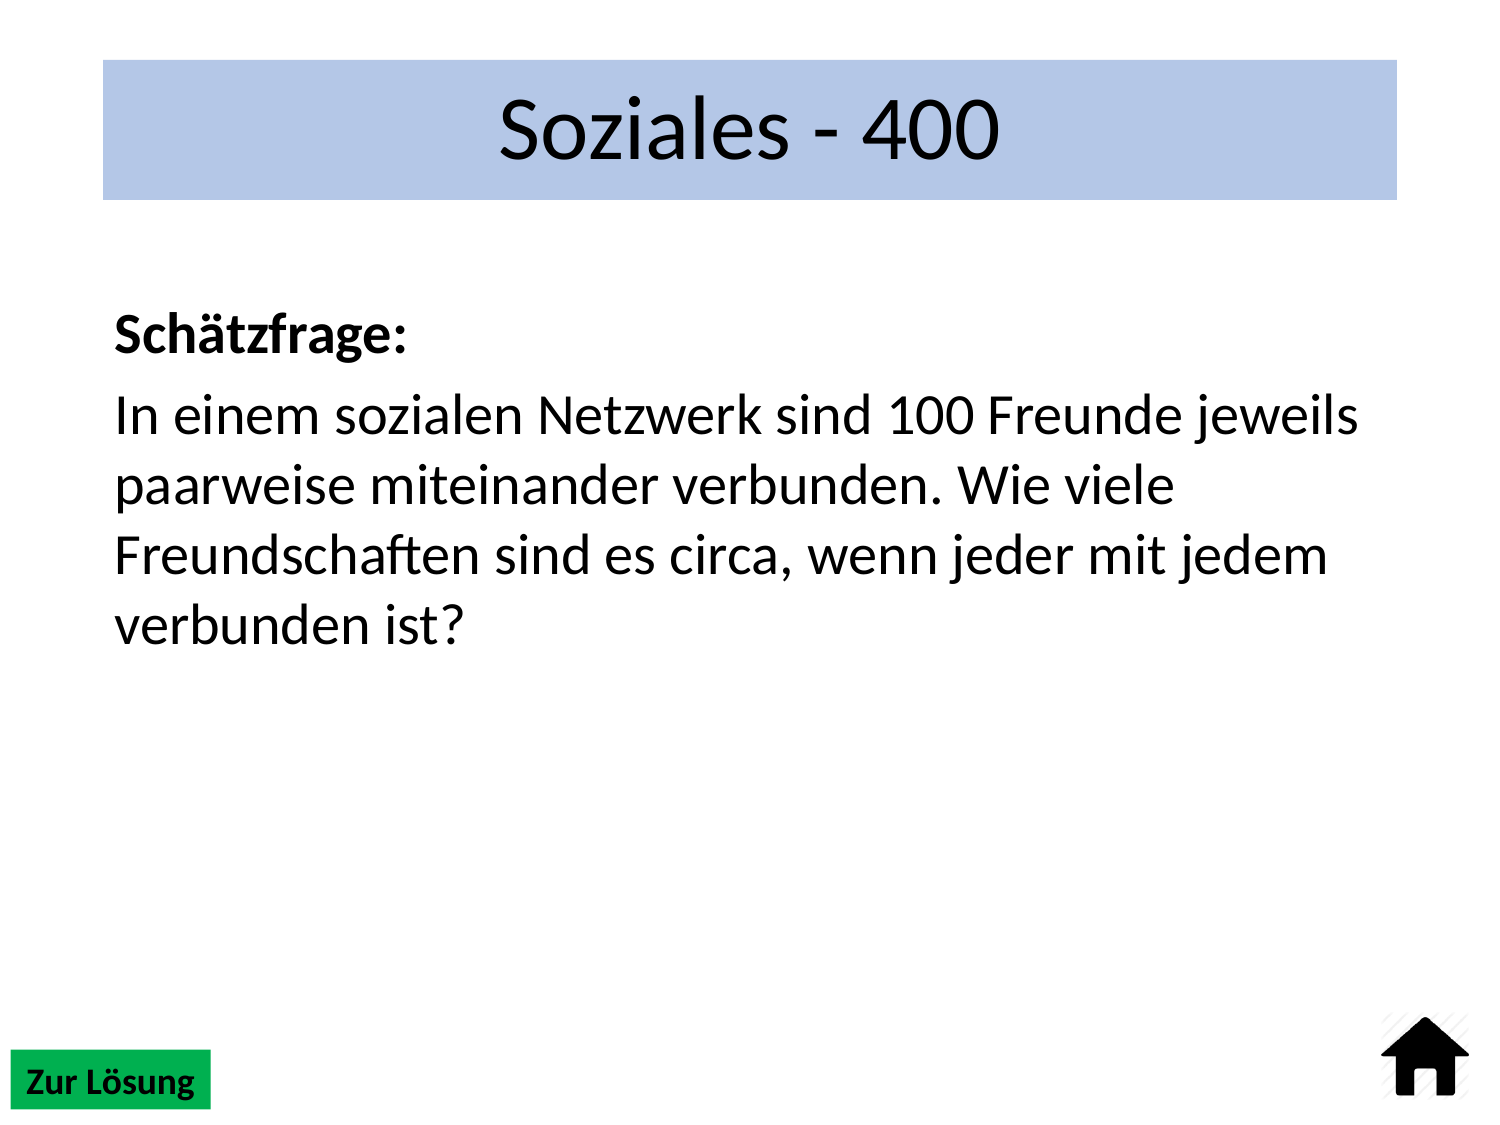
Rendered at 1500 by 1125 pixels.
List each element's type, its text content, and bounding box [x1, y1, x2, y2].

title Soziales - 400 [103, 59, 1397, 200]
picture [1381, 1012, 1469, 1100]
text_box Zur Lösung [10, 1049, 211, 1110]
text_box Schätzfrage: In einem sozialen Netzwerk sind 100 Freunde jeweils paarweise miteinander verbunden. Wie viele Freundschaften sind es circa, wenn jeder mit jedem verbunden ist? [99, 287, 1450, 1025]
text_box [74, 262, 1425, 1000]
